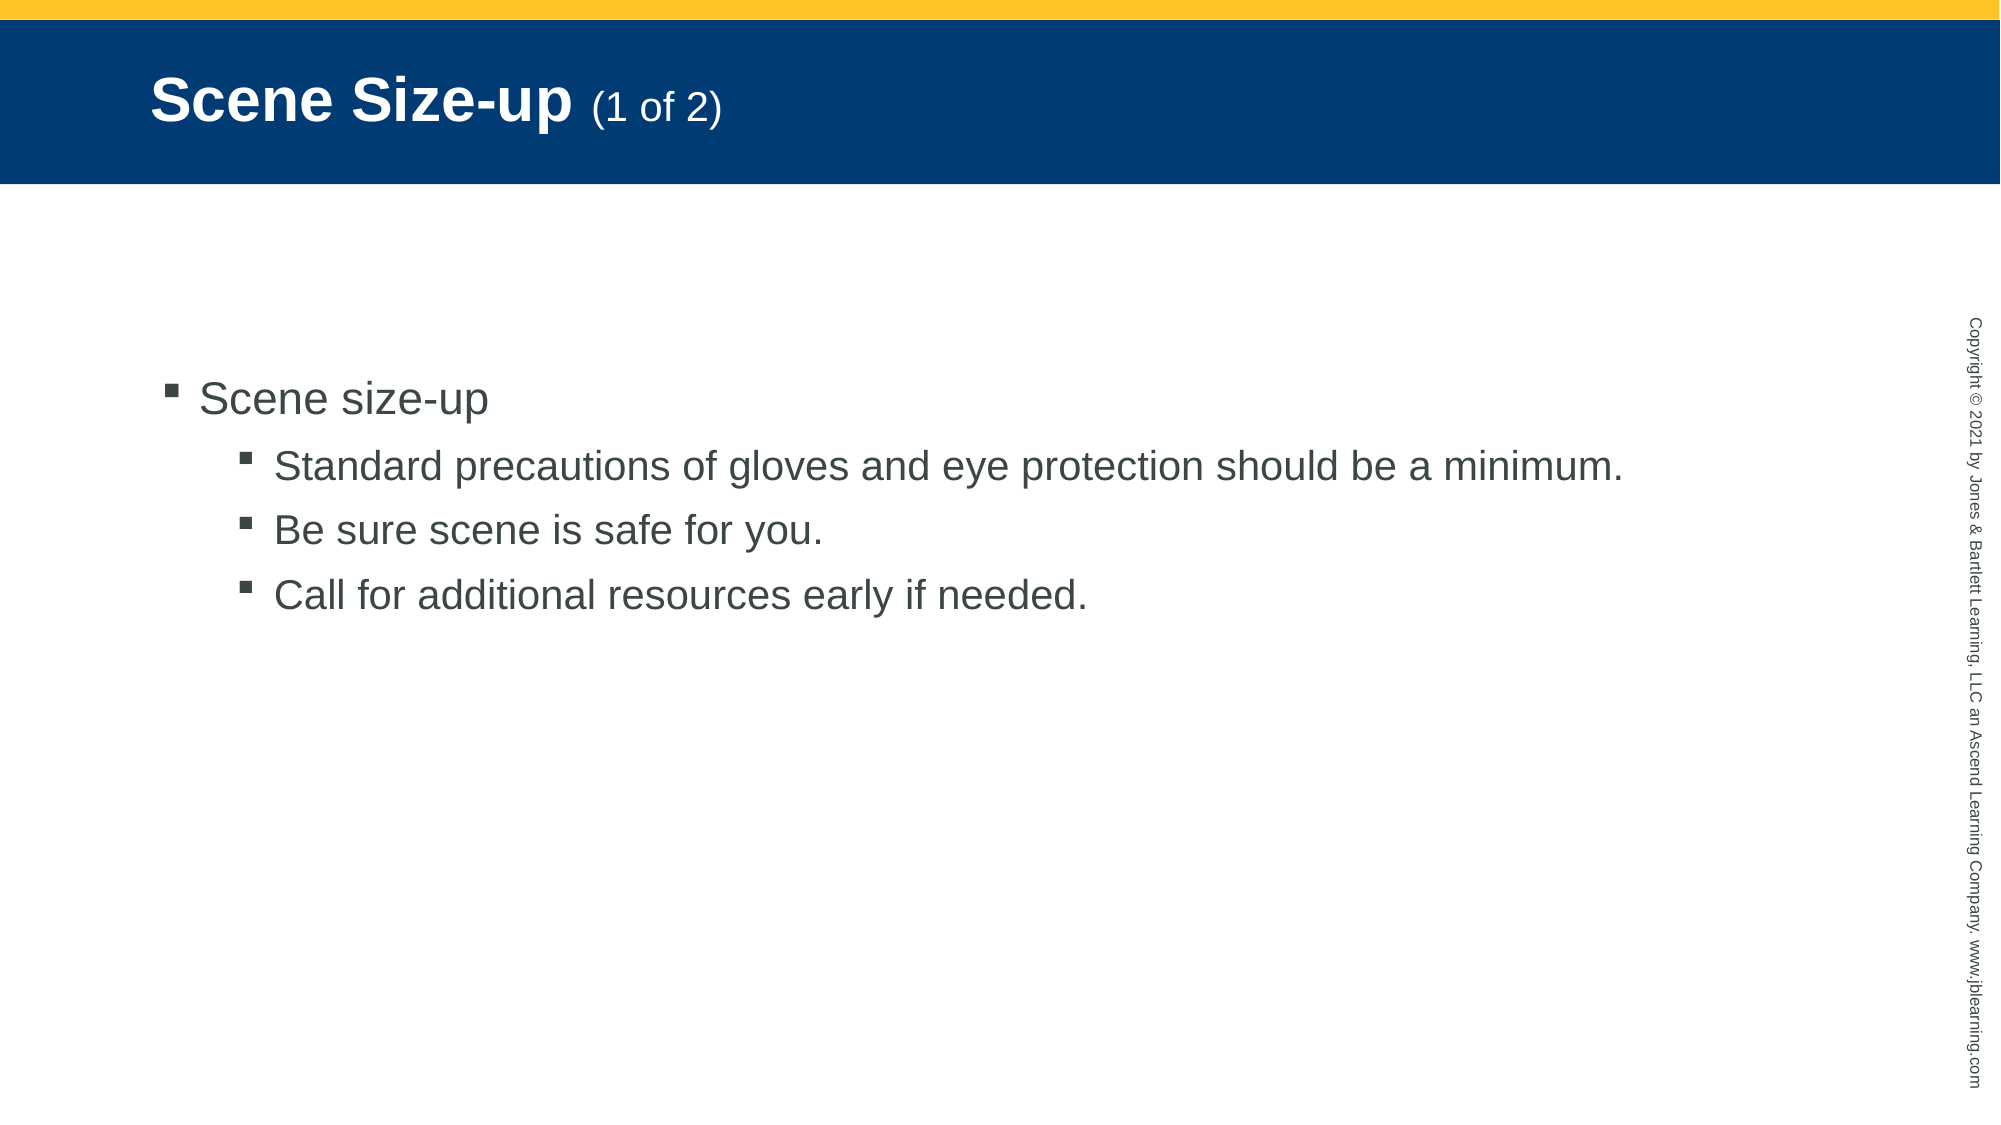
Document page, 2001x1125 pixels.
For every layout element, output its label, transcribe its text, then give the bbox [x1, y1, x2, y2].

title Scene Size-up (1 of 2) [0, 19, 2000, 185]
list Scene size-up Standard precautions of gloves and eye protection should be a minimum. Be sure scene is safe for you. Call for additional resources early if needed. [146, 361, 1859, 1016]
